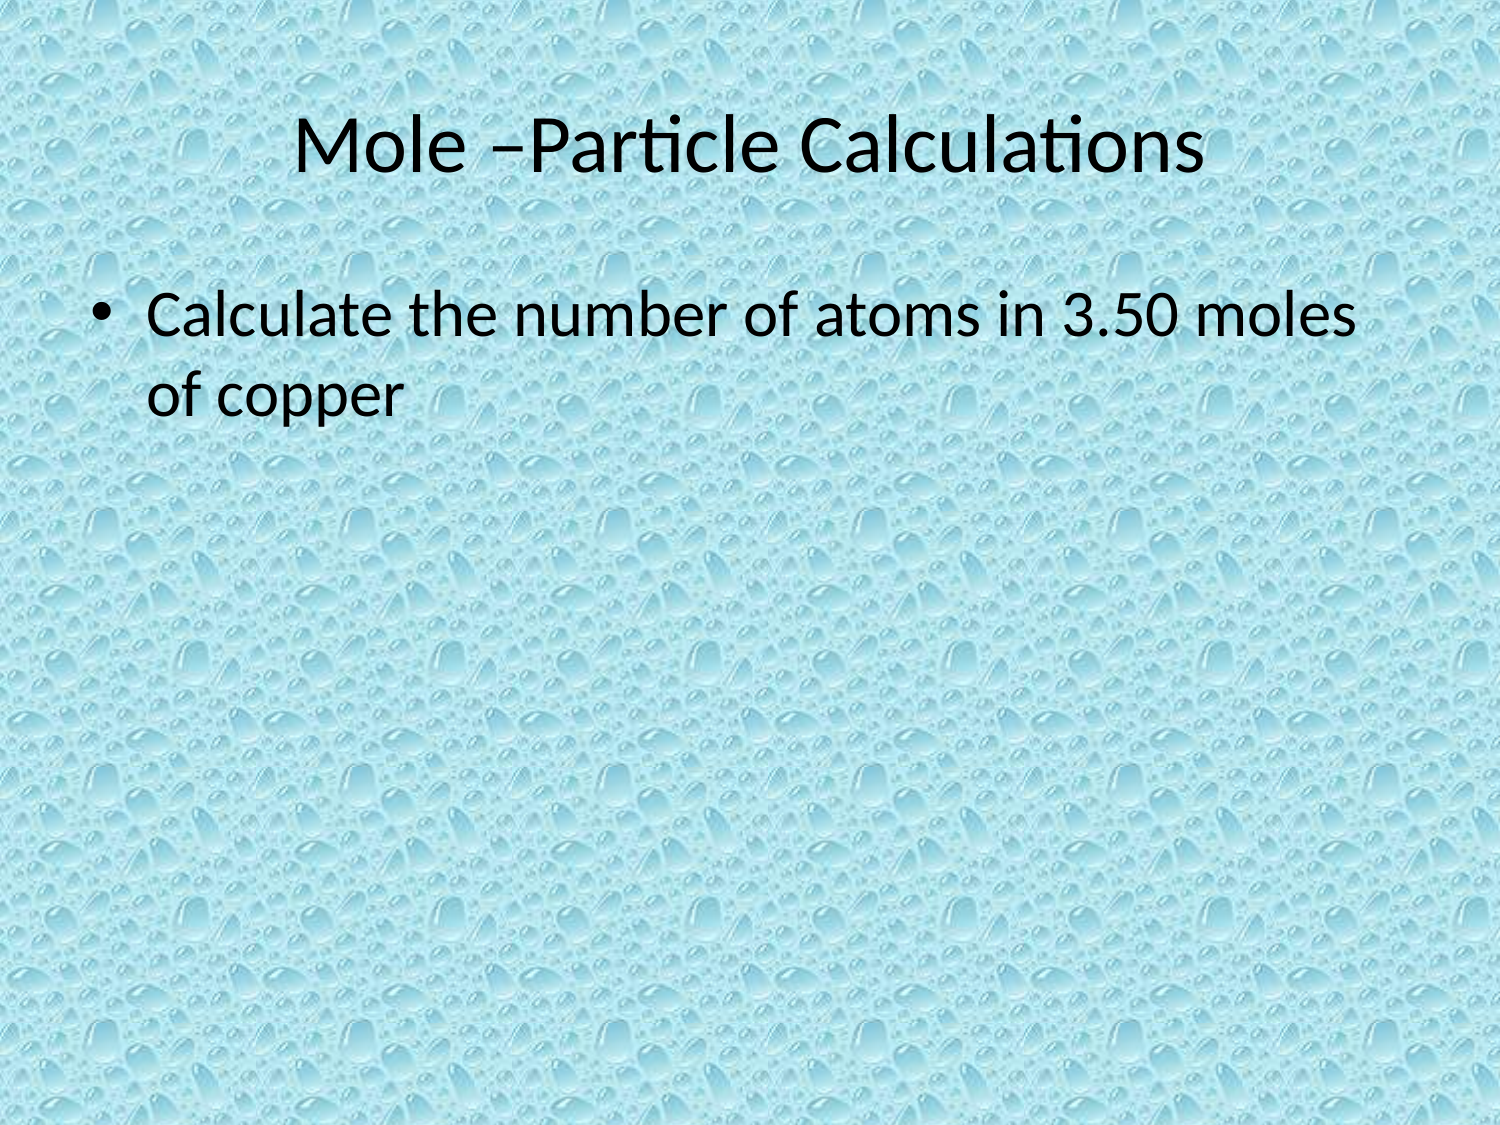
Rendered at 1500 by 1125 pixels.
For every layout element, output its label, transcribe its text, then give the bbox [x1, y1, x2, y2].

list Calculate the number of atoms in 3.50 moles of copper [75, 262, 1425, 1005]
picture [0, 0, 1500, 1125]
title Mole –Particle Calculations [75, 45, 1425, 233]
